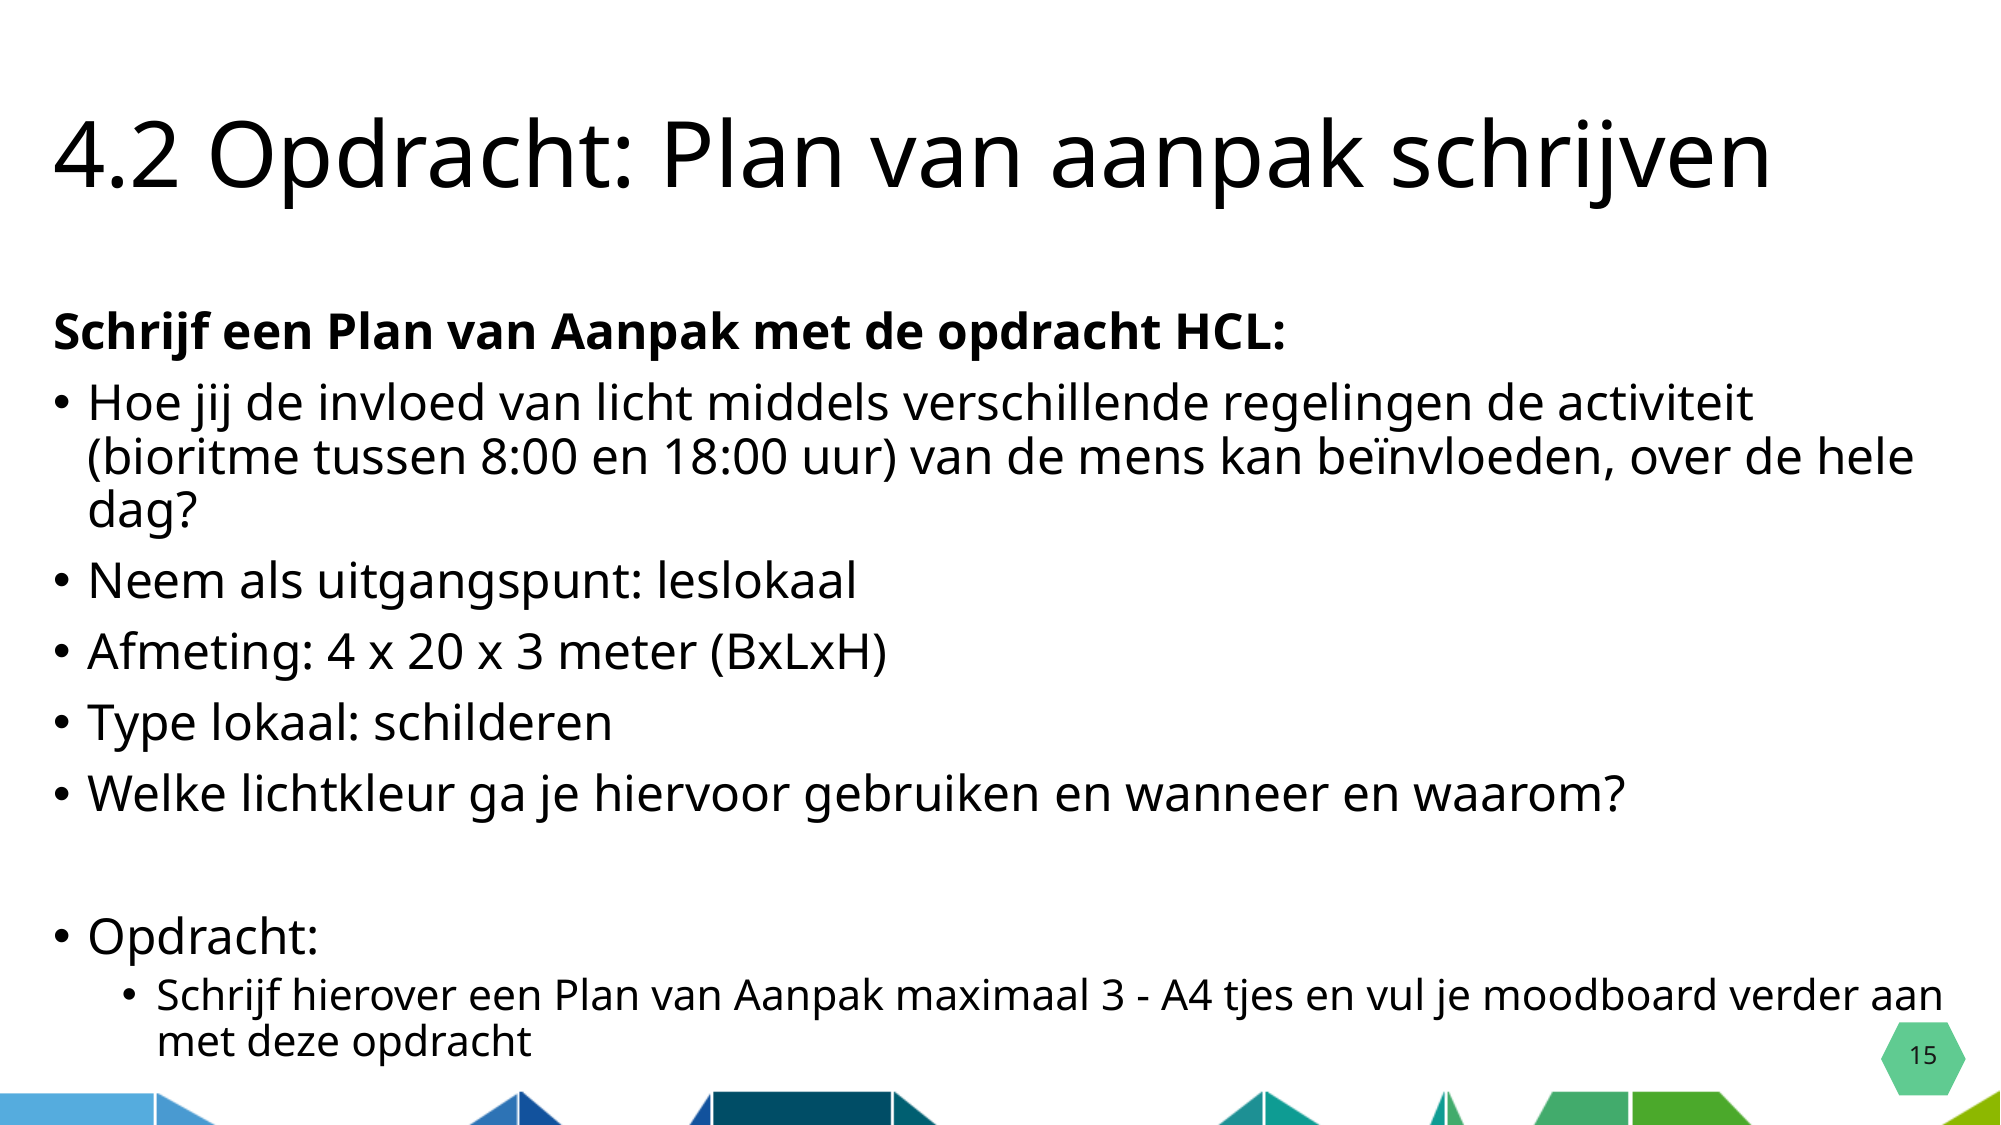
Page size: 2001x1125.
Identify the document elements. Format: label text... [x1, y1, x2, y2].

picture [0, 1086, 2000, 1125]
title 4.2 Opdracht: Plan van aanpak schrijven [38, 38, 1962, 278]
list Schrijf een Plan van Aanpak met de opdracht HCL: Hoe jij de invloed van licht middels verschillende regelingen de activiteit (bioritme tussen 8:00 en 18:00 uur) van de mens kan beïnvloeden, over de hele dag? Neem als uitgangspunt: leslokaal Afmeting: 4 x 20 x 3 meter (BxLxH) Type lokaal: schilderen Welke lichtkleur ga je hiervoor gebruiken en wanneer en waarom? Opdracht: Schrijf hierover een Plan van Aanpak maximaal 3 - A4 tjes en vul je moodboard verder aan met deze opdracht [38, 299, 1962, 1073]
slide_number 15 [1884, 1026, 1962, 1087]
